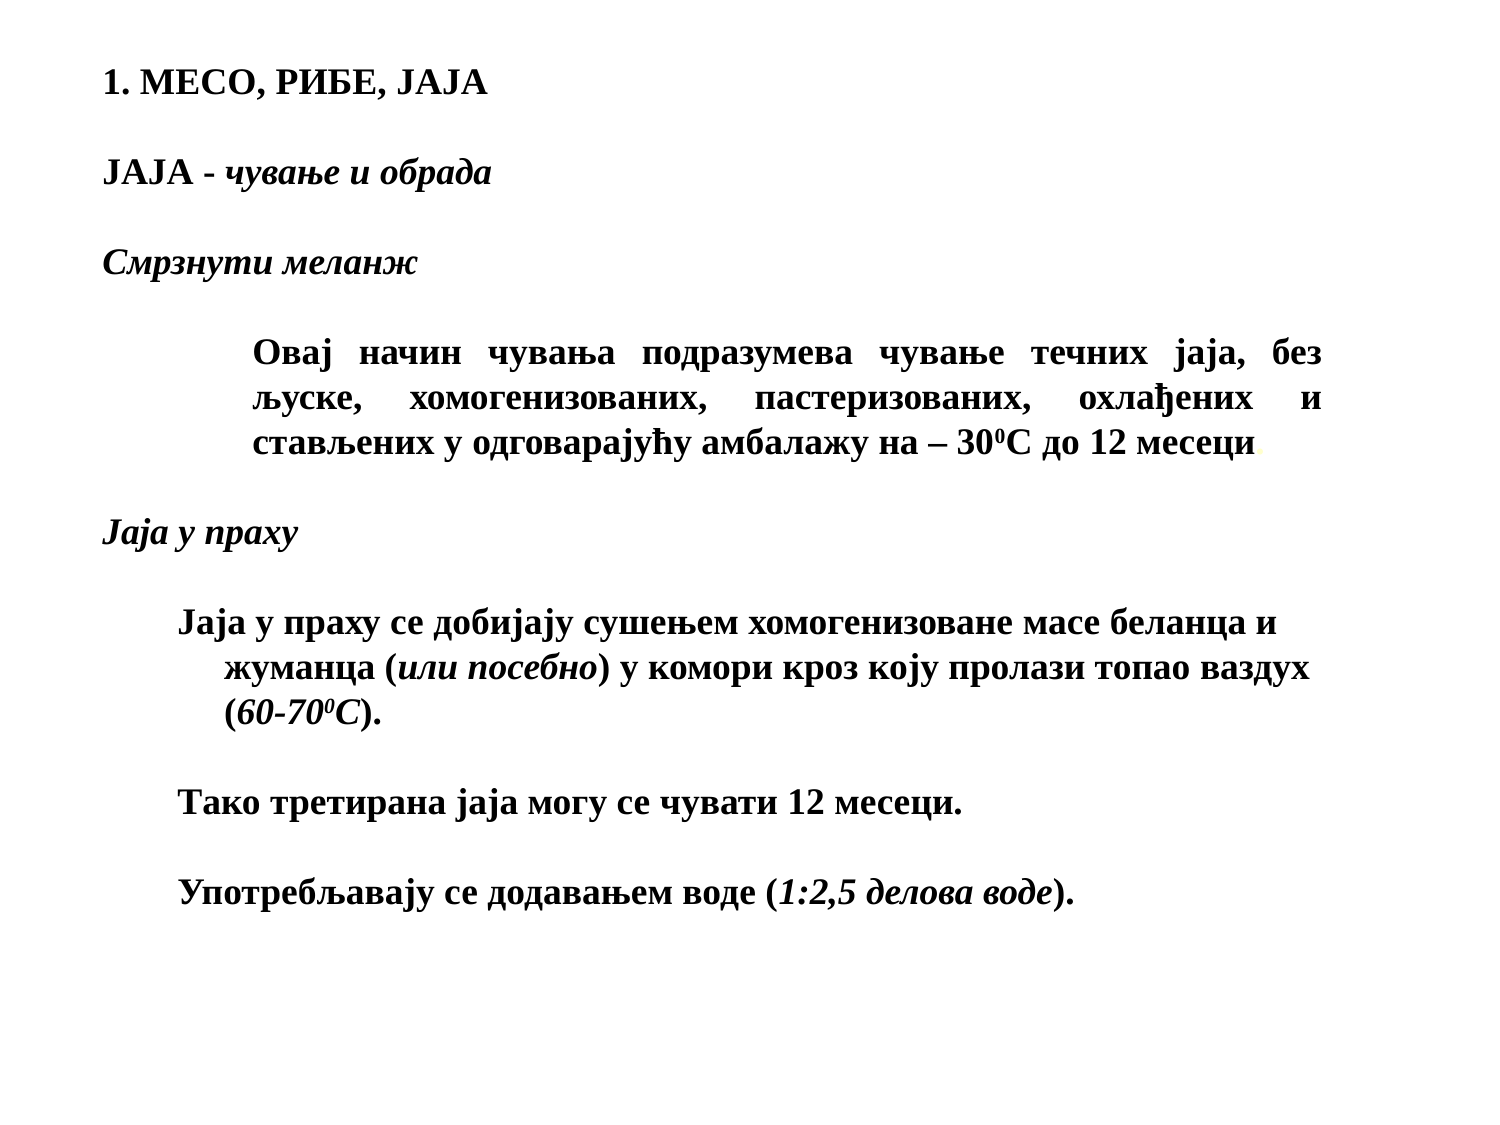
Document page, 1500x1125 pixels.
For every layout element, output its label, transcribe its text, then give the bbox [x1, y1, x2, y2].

text_box 1. МЕСО, РИБЕ, ЈАЈА ЈАЈА - чување и обрада Смрзнути меланж Овај начин чувања подразумева чување течних јаја, без љуске, хомогенизованих, пастеризованих, охлађених и стављених у одговарајућу амбалажу на – 300C до 12 месеци. Јаја у праху Јаја у праху се добијају сушењем хомогенизоване масе беланца и жуманца (или посебно) у комори кроз коју пролази топао ваздух (60-700C). Тако третирана јаја могу се чувати 12 месеци. Употребљавају се додавањем воде (1:2,5 делова воде). [87, 49, 1338, 965]
